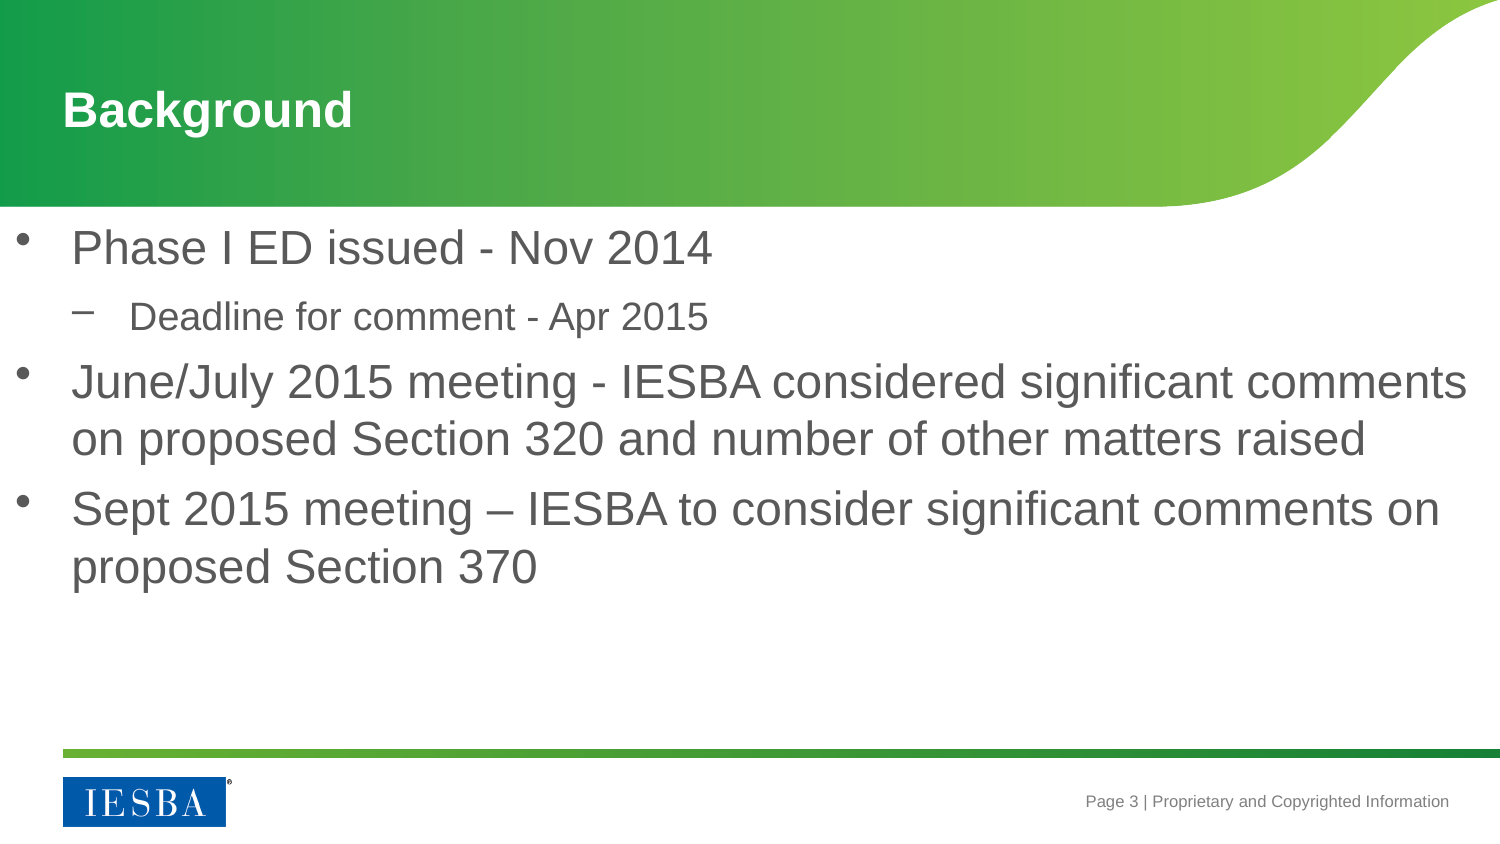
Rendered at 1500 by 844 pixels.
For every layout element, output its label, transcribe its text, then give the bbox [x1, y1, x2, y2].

title Background [62, 75, 1300, 141]
list Phase I ED issued - Nov 2014 Deadline for comment - Apr 2015 June/July 2015 meeting - IESBA considered significant comments on proposed Section 320 and number of other matters raised Sept 2015 meeting – IESBA to consider significant comments on proposed Section 370 [0, 209, 1500, 747]
picture [63, 777, 232, 827]
picture [0, 0, 1500, 207]
